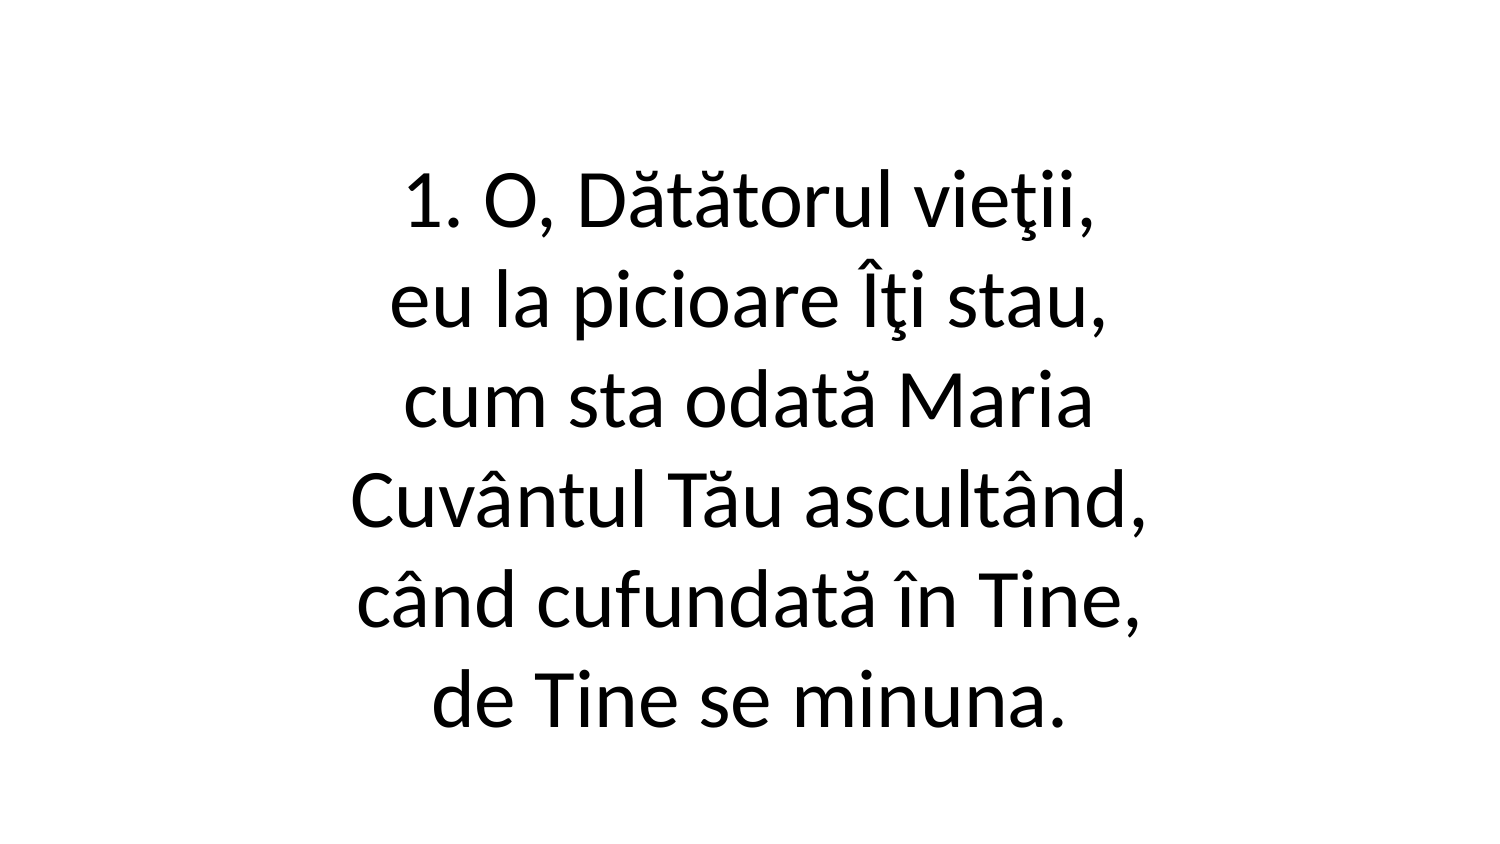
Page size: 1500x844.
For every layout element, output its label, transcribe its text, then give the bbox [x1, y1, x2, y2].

text_box 1. O, Dătătorul vieţii, eu la picioare Îţi stau, cum sta odată Maria Cuvântul Tău ascultând, când cufundată în Tine, de Tine se minuna. [335, 92, 1165, 752]
